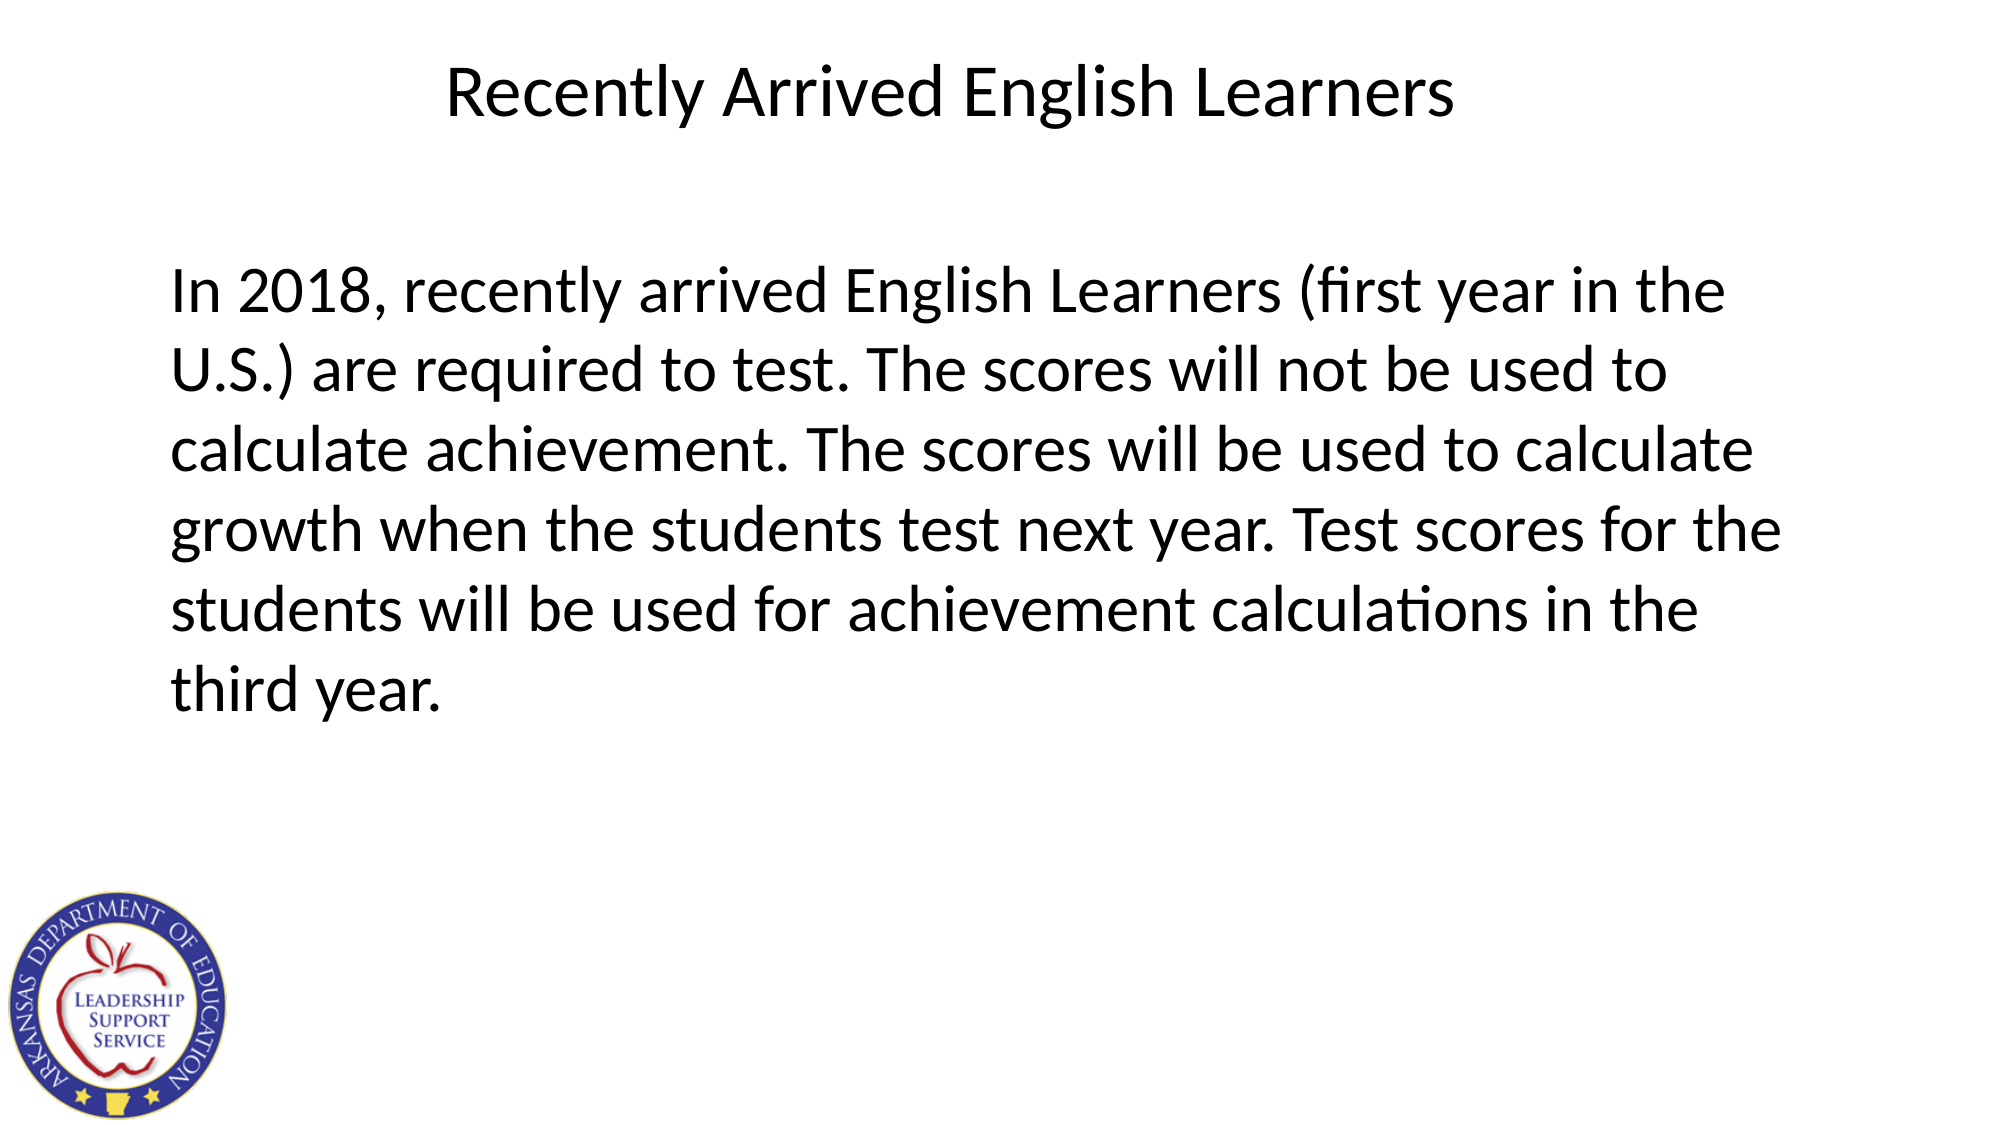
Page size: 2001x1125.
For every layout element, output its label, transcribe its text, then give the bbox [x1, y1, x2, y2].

picture [4, 886, 231, 1122]
text_box In 2018, recently arrived English Learners (first year in the U.S.) are required to test. The scores will not be used to calculate achievement. The scores will be used to calculate growth when the students test next year. Test scores for the students will be used for achievement calculations in the third year. [155, 237, 1855, 733]
text_box Recently Arrived English Learners [289, 26, 1613, 231]
